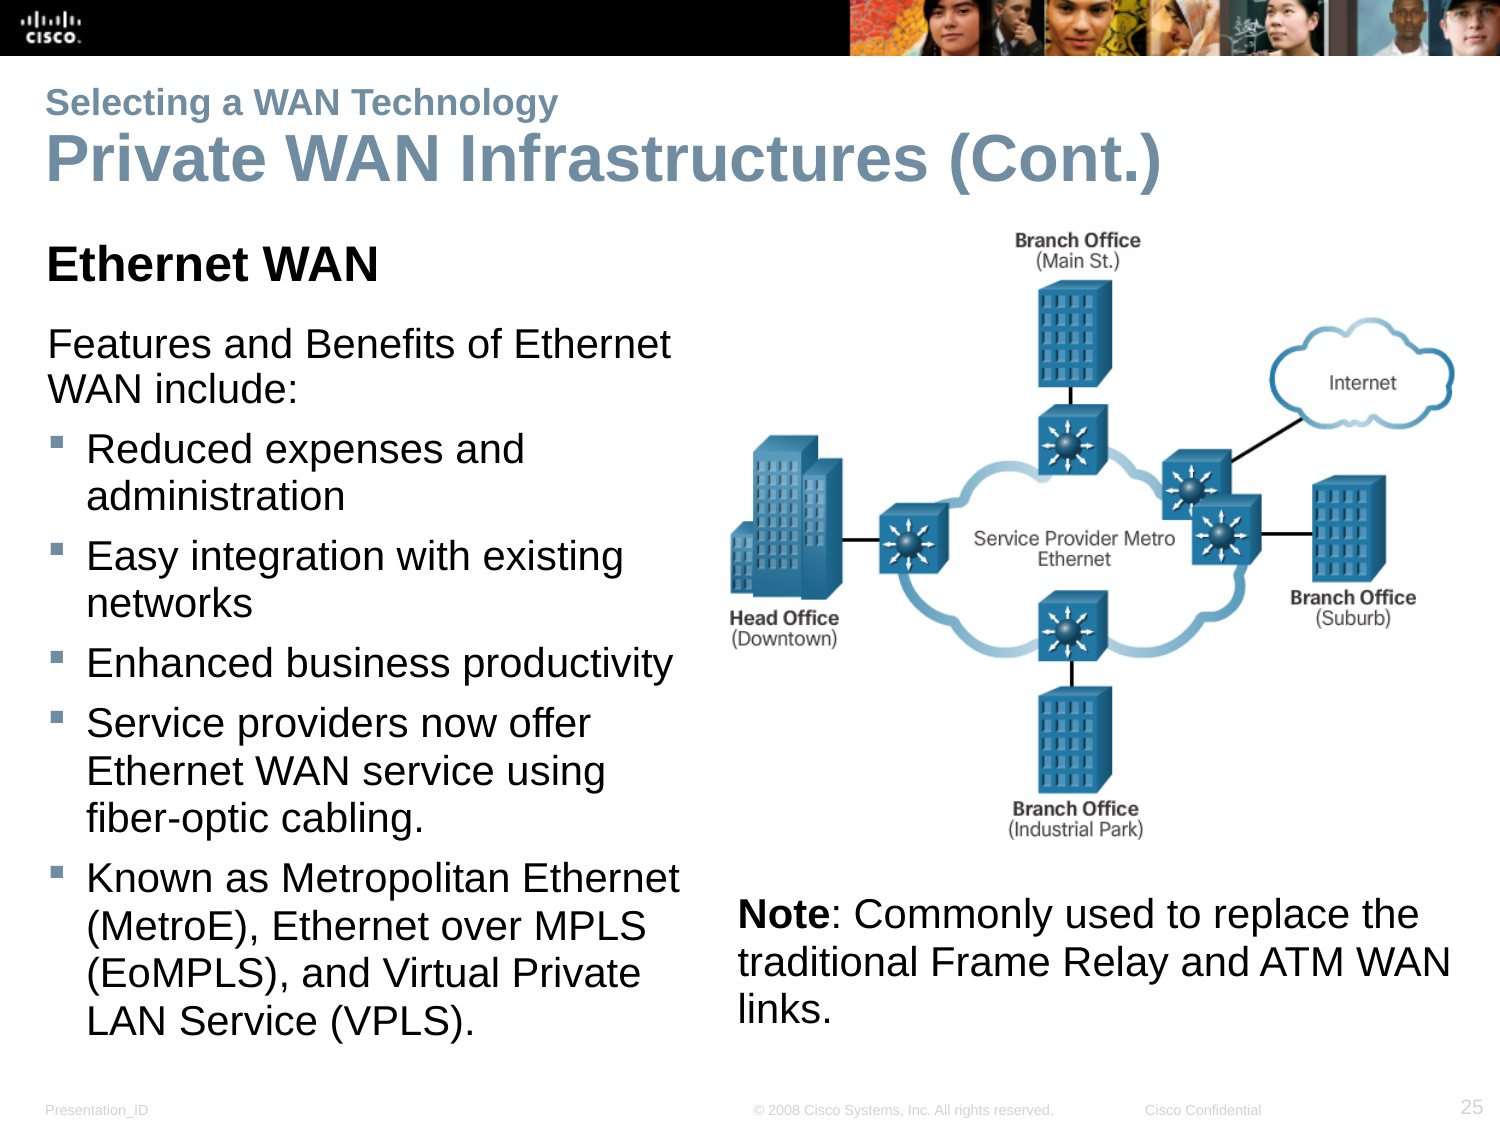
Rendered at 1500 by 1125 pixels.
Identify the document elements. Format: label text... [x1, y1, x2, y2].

text_box Ethernet WAN [31, 230, 470, 300]
picture [717, 222, 1464, 846]
text_box Features and Benefits of Ethernet WAN include: Reduced expenses and administration Easy integration with existing networks Enhanced business productivity Service providers now offer Ethernet WAN service using fiber-optic cabling. Known as Metropolitan Ethernet (MetroE), Ethernet over MPLS (EoMPLS), and Virtual Private LAN Service (VPLS). [32, 315, 707, 1053]
picture [0, 0, 1500, 56]
title Selecting a WAN Technology Private WAN Infrastructures (Cont.) [31, 64, 1471, 203]
text_box Note: Commonly used to replace the traditional Frame Relay and ATM WAN links. [722, 883, 1473, 1041]
